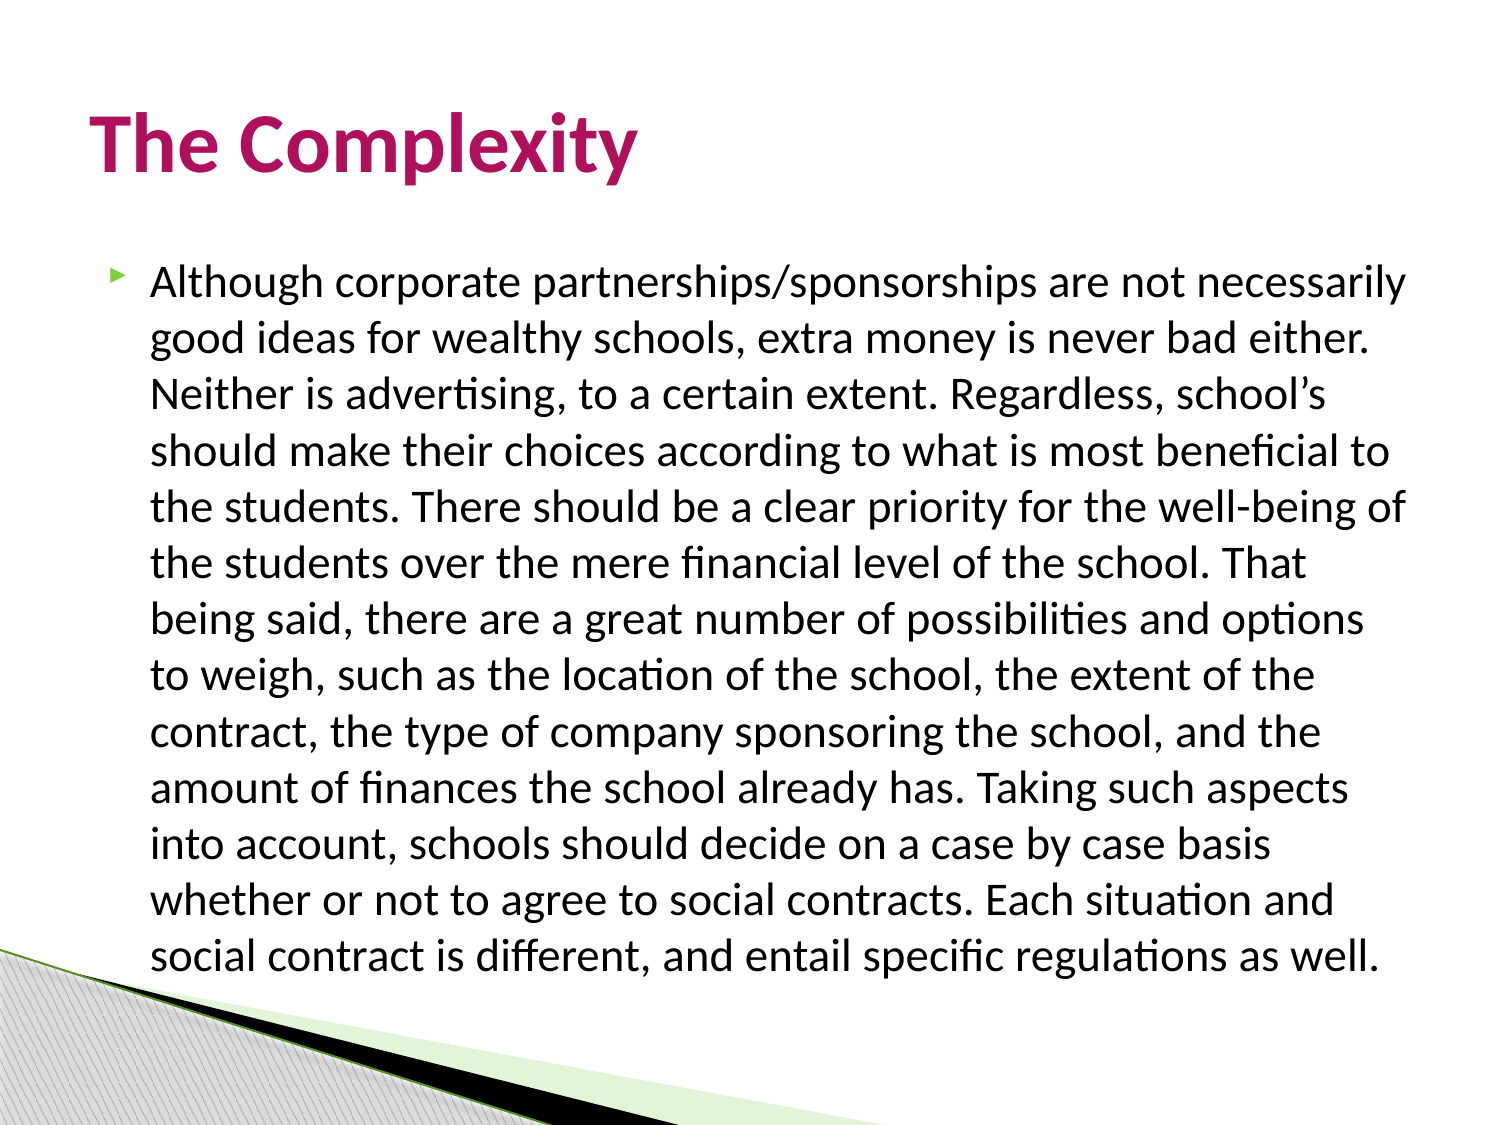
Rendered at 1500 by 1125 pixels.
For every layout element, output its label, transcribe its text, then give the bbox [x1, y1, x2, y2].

list Although corporate partnerships/sponsorships are not necessarily good ideas for wealthy schools, extra money is never bad either. Neither is advertising, to a certain extent. Regardless, school’s should make their choices according to what is most beneficial to the students. There should be a clear priority for the well-being of the students over the mere financial level of the school. That being said, there are a great number of possibilities and options to weigh, such as the location of the school, the extent of the contract, the type of company sponsoring the school, and the amount of finances the school already has. Taking such aspects into account, schools should decide on a case by case basis whether or not to agree to social contracts. Each situation and social contract is different, and entail specific regulations as well. [75, 243, 1425, 986]
title The Complexity [75, 45, 1425, 233]
